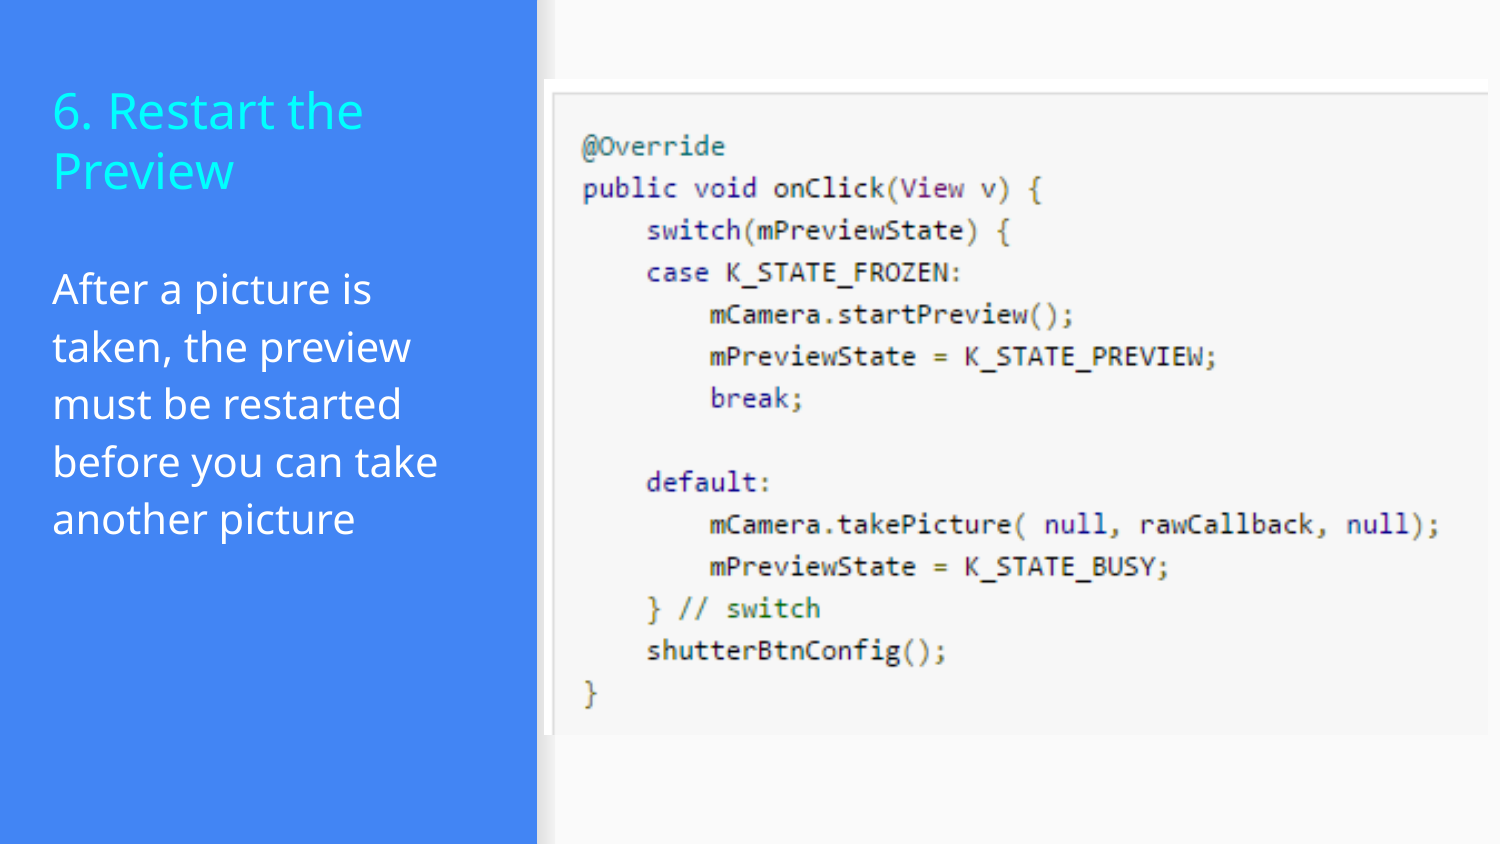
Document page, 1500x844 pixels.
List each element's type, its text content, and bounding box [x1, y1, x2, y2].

picture [543, 79, 1488, 735]
list After a picture is taken, the preview must be restarted before you can take another picture [37, 240, 498, 760]
title 6. Restart the Preview [37, 58, 498, 216]
